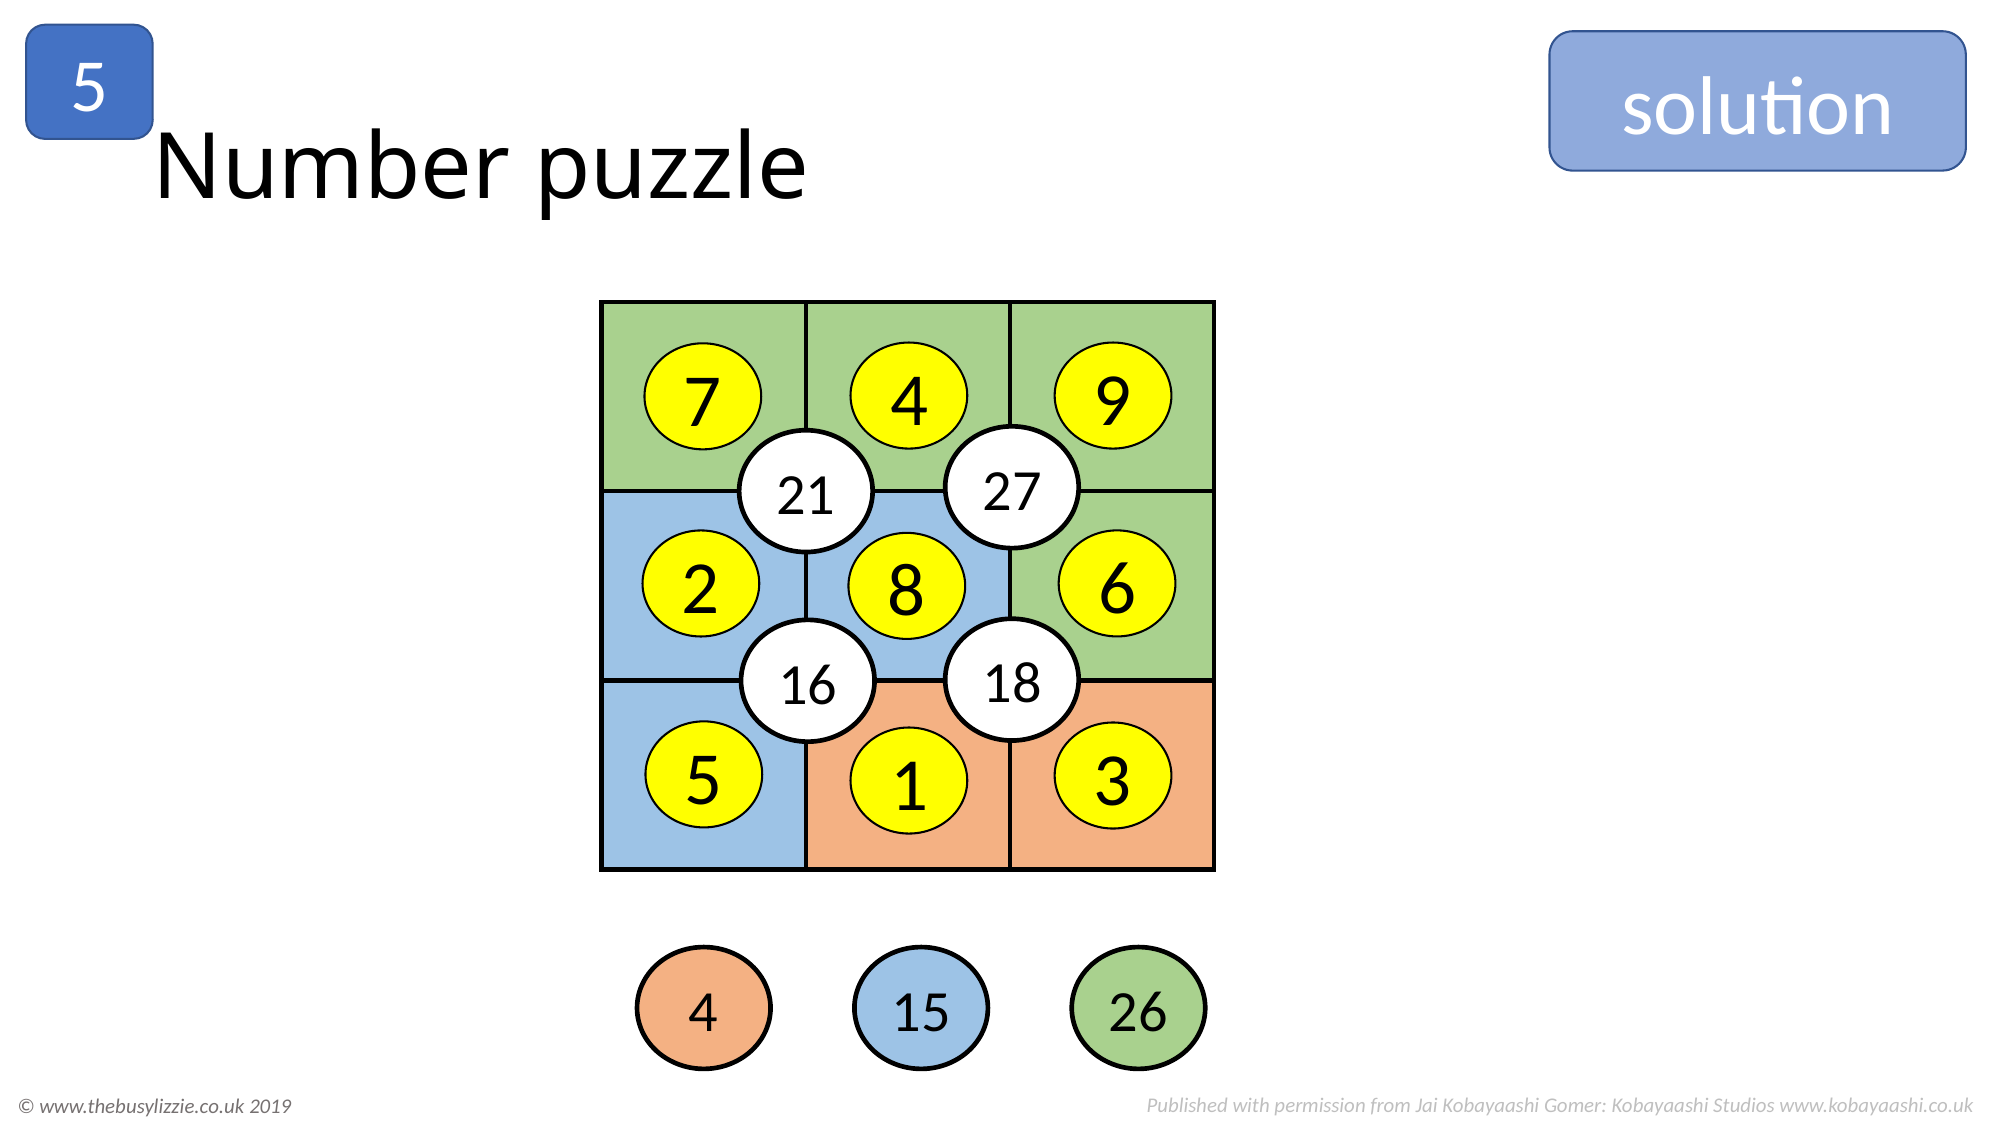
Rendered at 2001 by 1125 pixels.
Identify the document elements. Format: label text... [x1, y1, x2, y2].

text_box solution [1548, 30, 1967, 172]
text_box © www.thebusylizzie.co.uk 2019 [2, 1085, 307, 1125]
text_box Published with permission from Jai Kobayaashi Gomer: Kobayaashi Studios www.kobayaashi.co.uk [1131, 1084, 2000, 1125]
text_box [601, 302, 1215, 1069]
title Number puzzle [137, 59, 1863, 278]
text_box 5 [25, 23, 154, 140]
